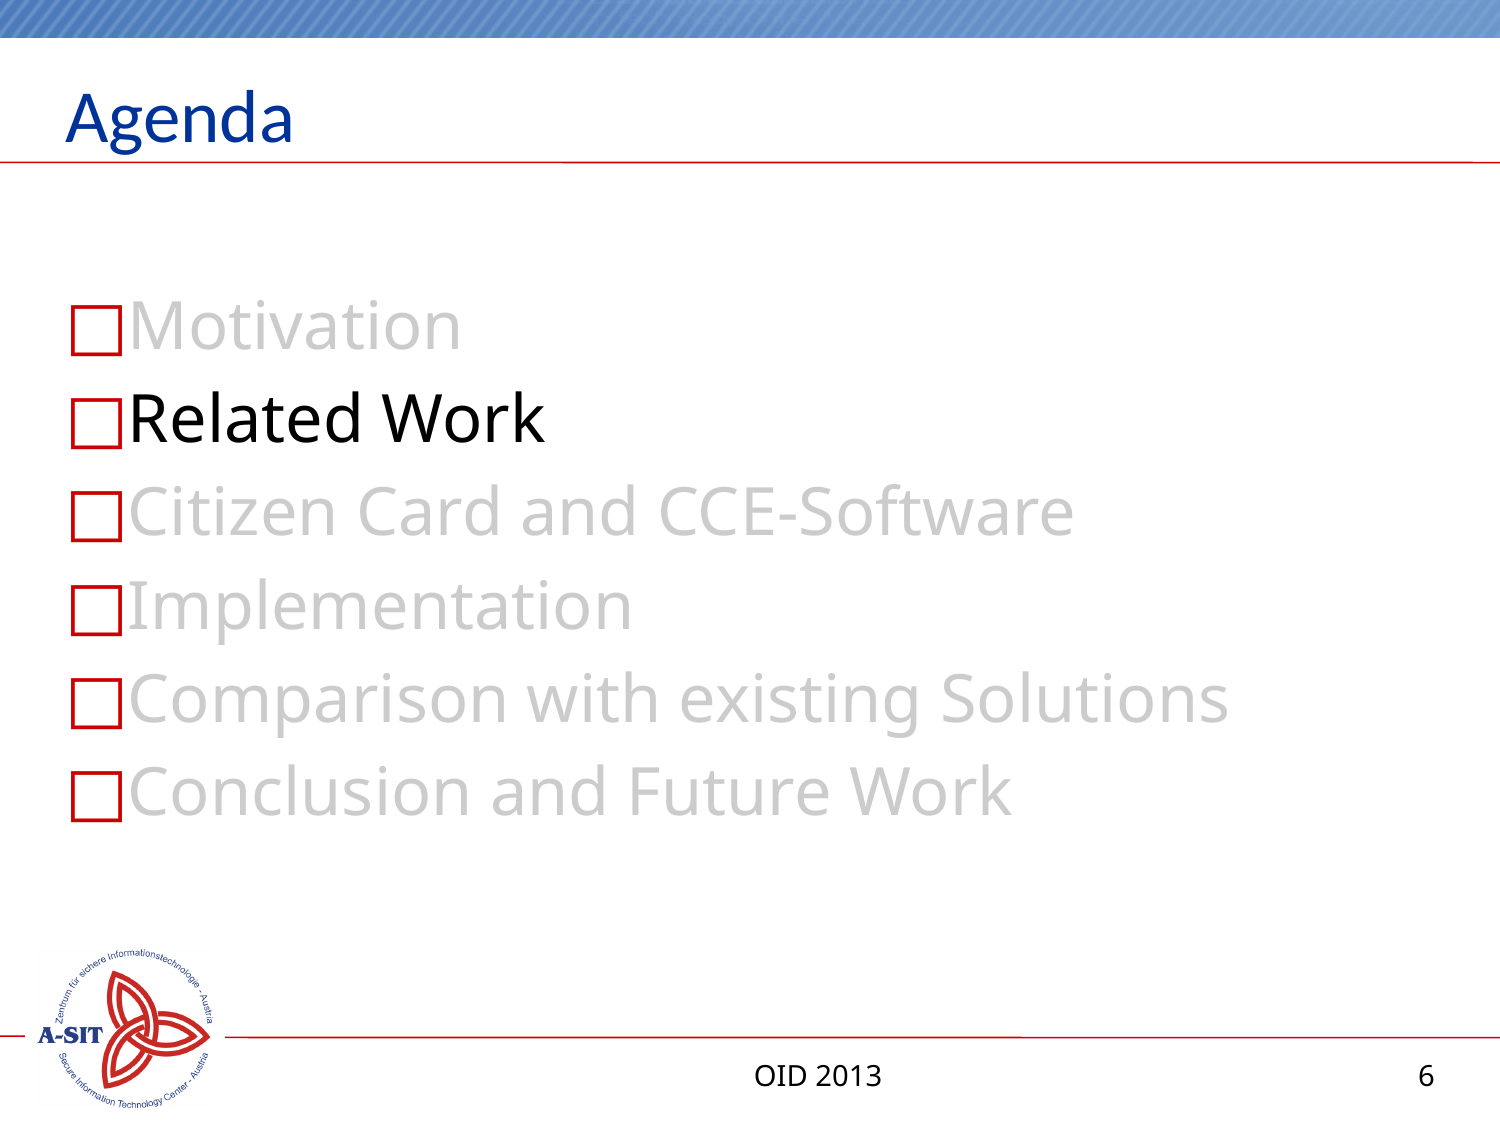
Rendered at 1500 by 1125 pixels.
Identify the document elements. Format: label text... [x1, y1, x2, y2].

picture [0, 0, 1500, 38]
title Agenda [50, 50, 1450, 175]
picture [37, 949, 213, 1108]
list Motivation Related Work Citizen Card and CCE-Software Implementation Comparison with existing Solutions Conclusion and Future Work [50, 275, 1450, 950]
slide_number 6 [1340, 1050, 1450, 1125]
footer OID 2013 [225, 1050, 1340, 1125]
